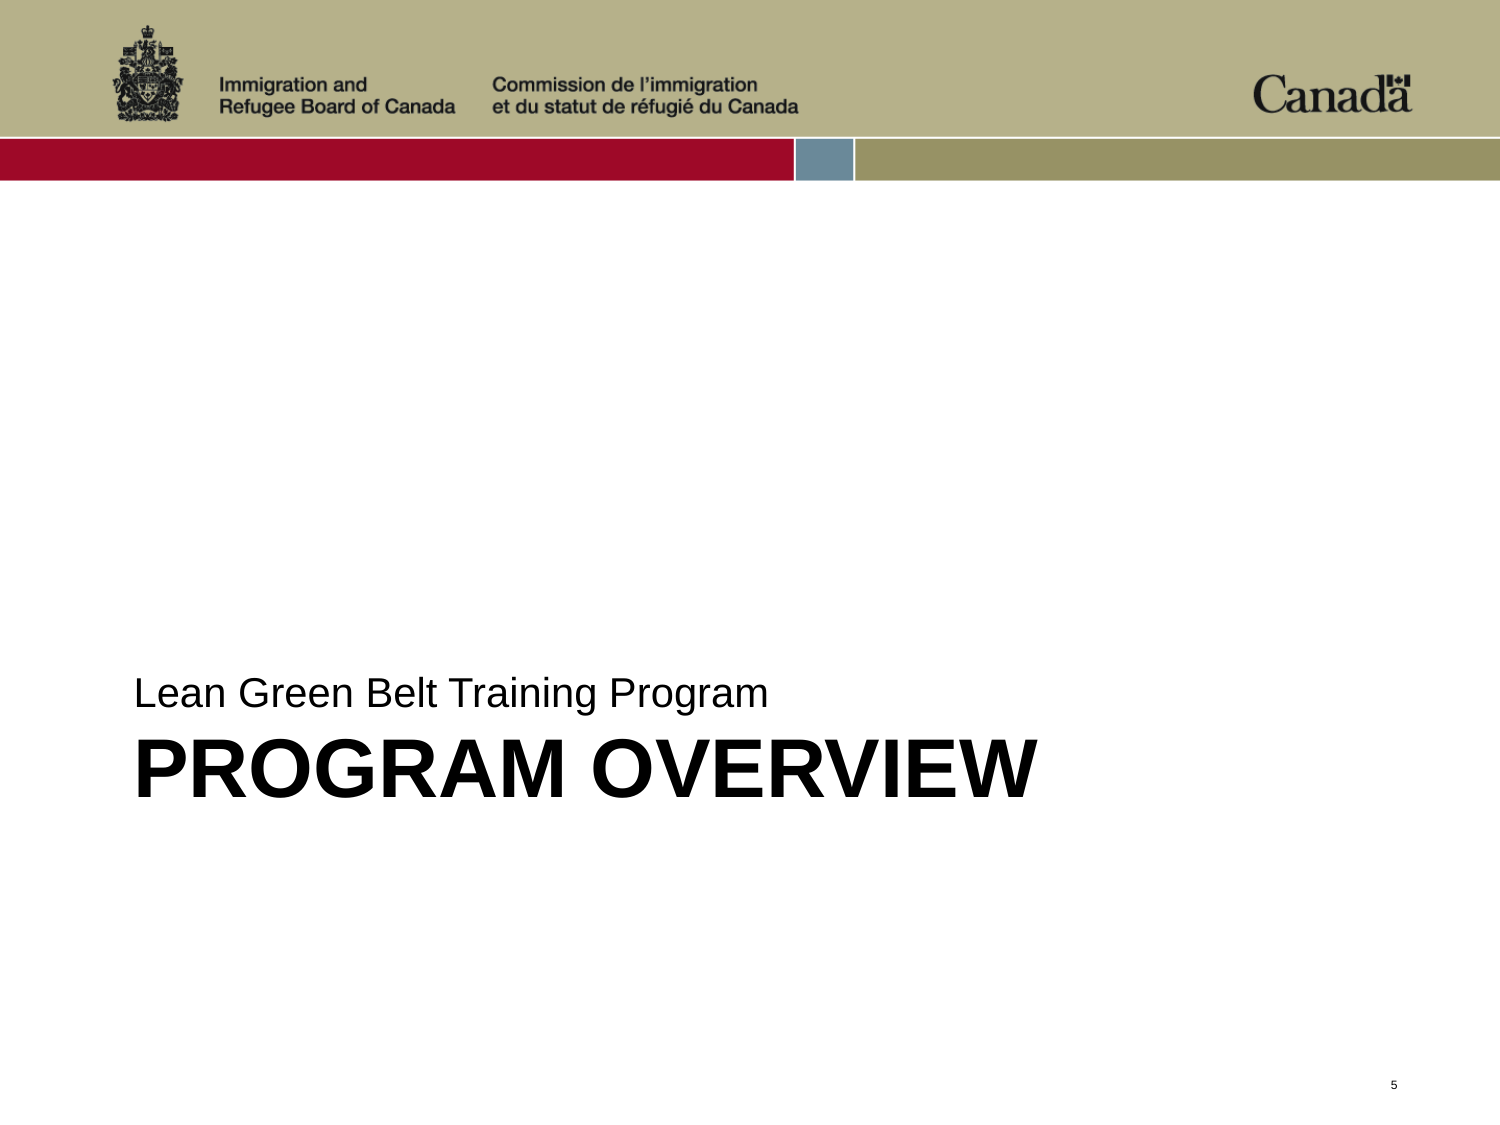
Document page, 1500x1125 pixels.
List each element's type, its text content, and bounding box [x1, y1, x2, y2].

slide_number 5 [1100, 1025, 1413, 1100]
list Lean Green Belt Training Program [118, 476, 1394, 723]
title Program Overview [118, 723, 1394, 947]
picture [0, 0, 1500, 1125]
